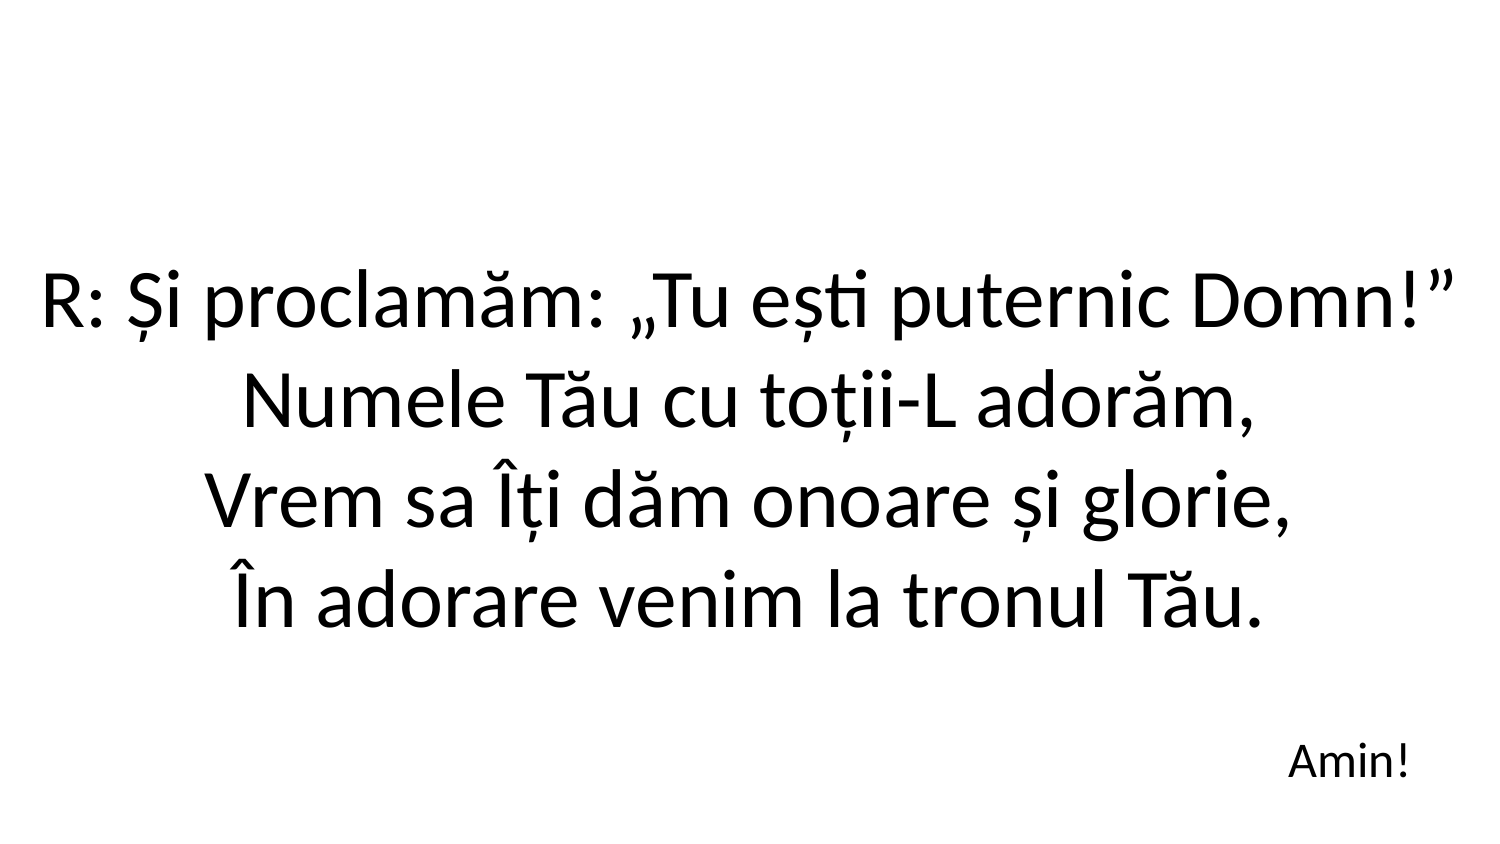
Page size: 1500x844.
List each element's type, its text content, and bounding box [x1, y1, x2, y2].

text_box R: Și proclamăm: „Tu ești puternic Domn!” Numele Tău cu toții-L adorăm, Vrem sa Îți dăm onoare și glorie, În adorare venim la tronul Tău. [25, 192, 1474, 652]
text_box Amin! [1273, 674, 1427, 795]
